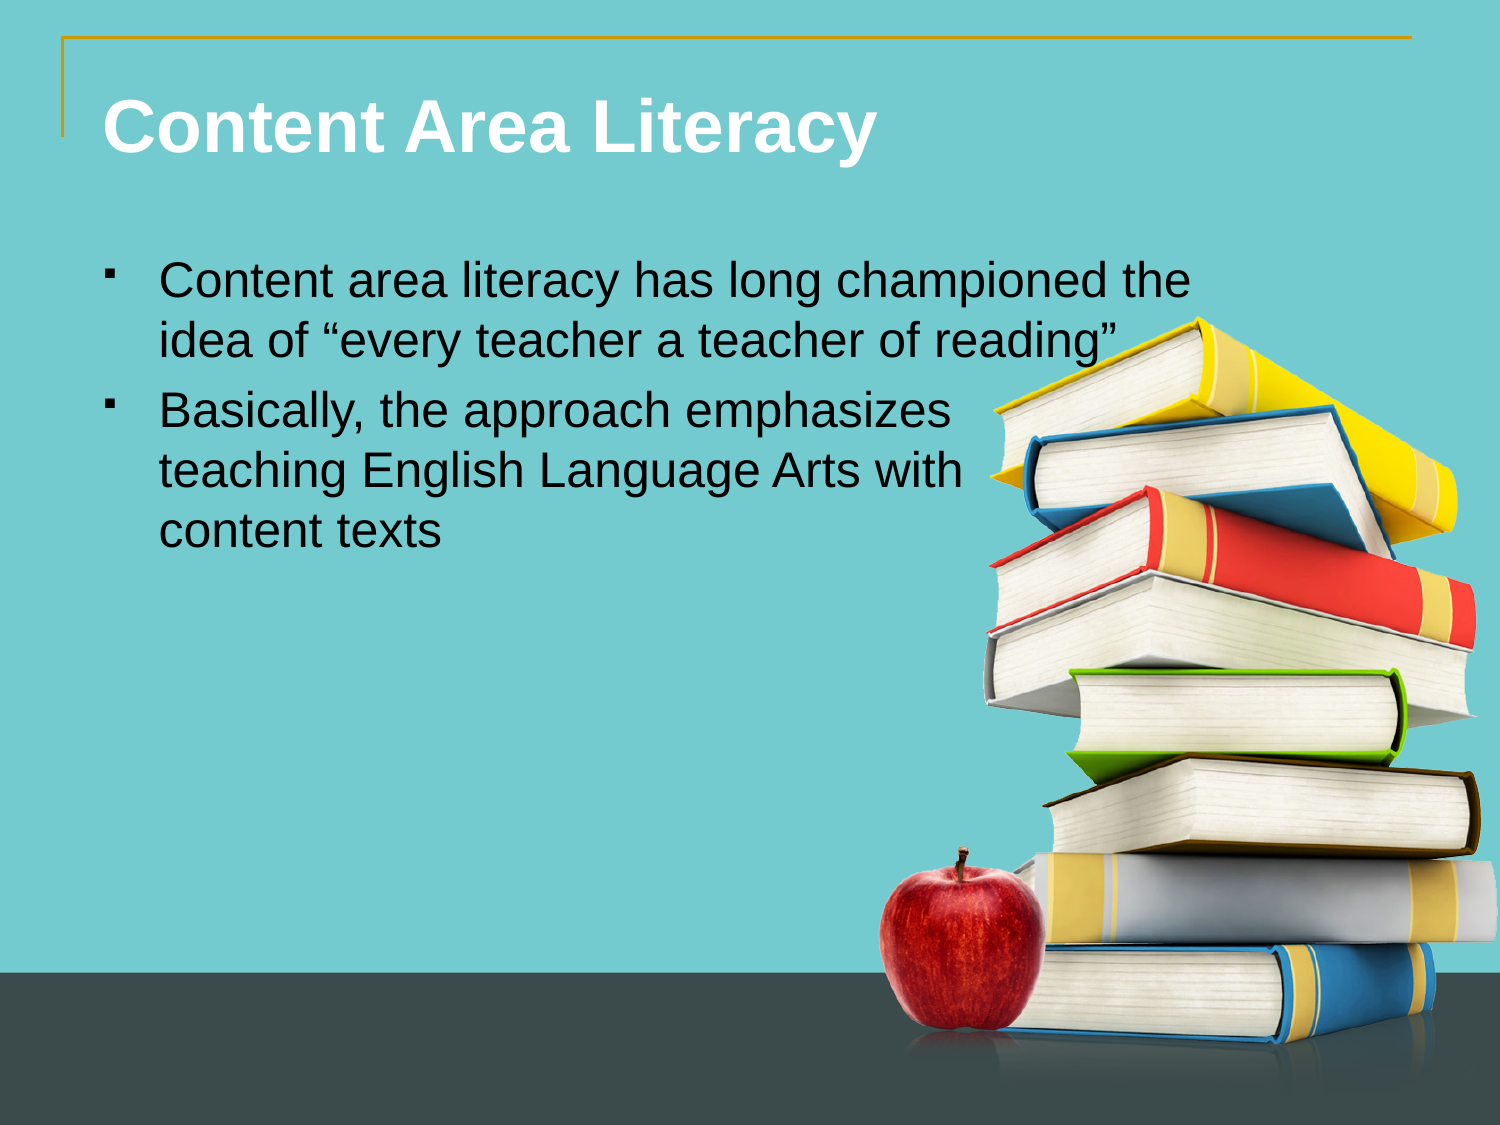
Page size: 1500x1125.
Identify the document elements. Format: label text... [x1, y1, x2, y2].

list Content Area Literacy Content area literacy has long championed the idea of “every teacher a teacher of reading” Basically, the approach emphasizes teaching English Language Arts with content texts [87, 70, 1238, 364]
picture [878, 316, 1500, 1094]
